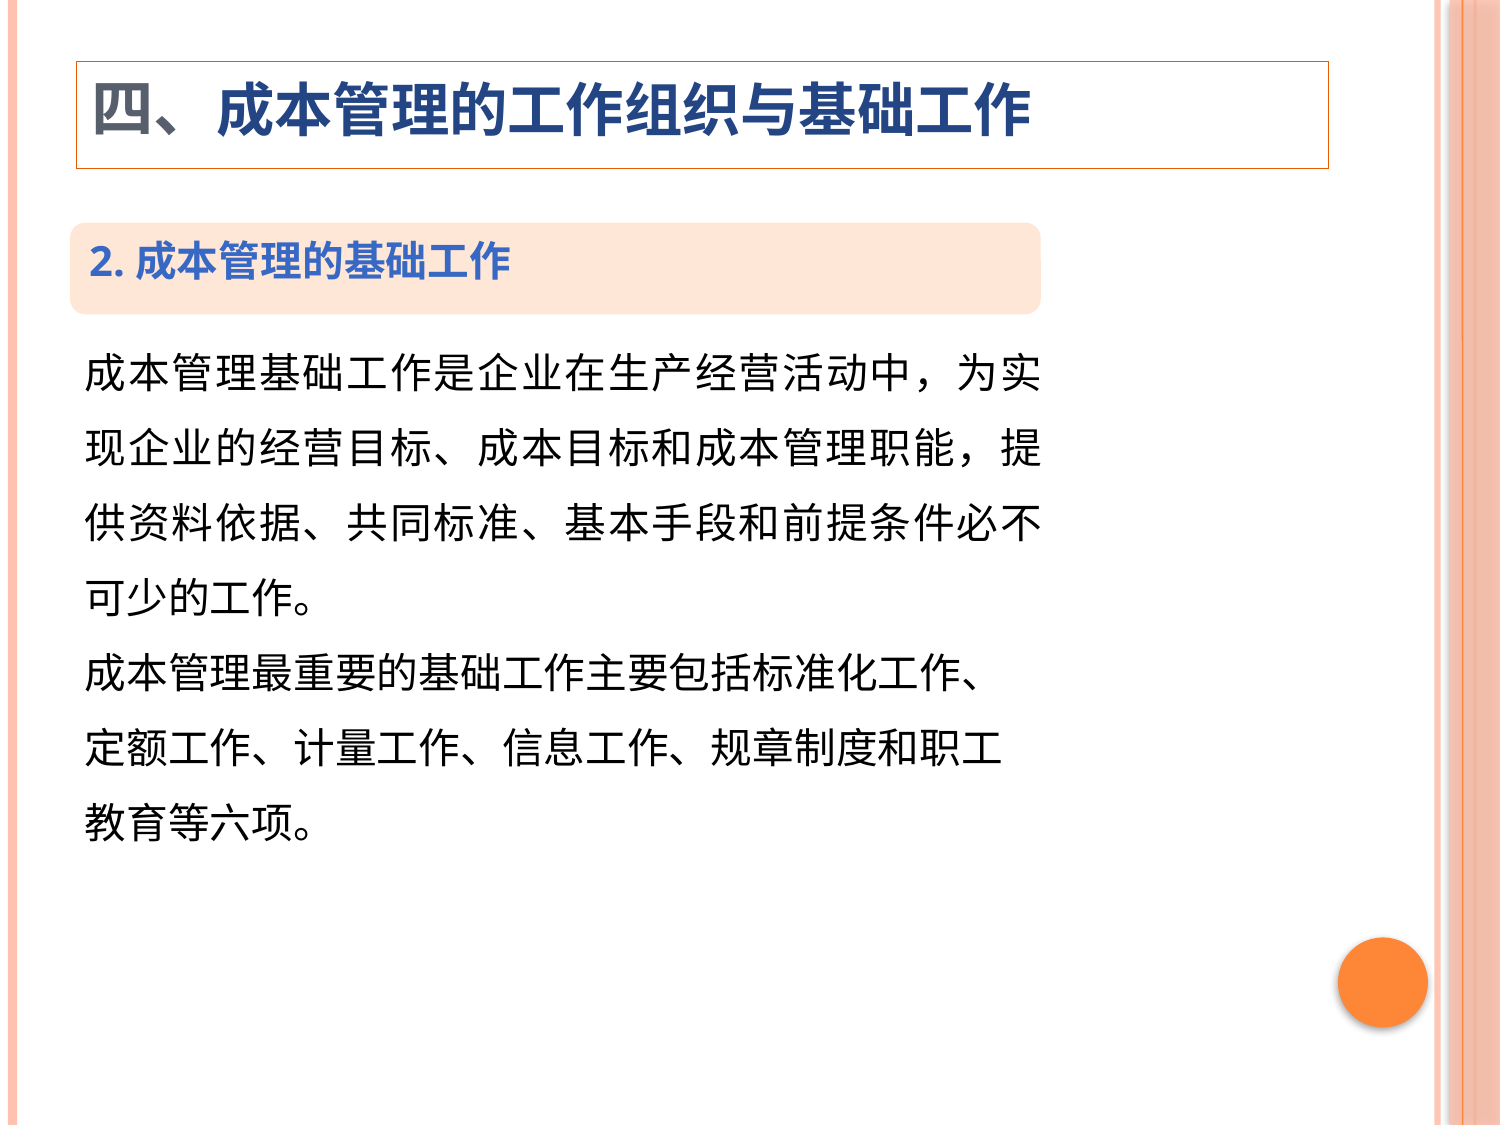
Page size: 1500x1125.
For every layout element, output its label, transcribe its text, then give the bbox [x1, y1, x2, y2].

text_box 2.成本管理的基础工作 [69, 222, 1041, 315]
text_box 四、成本管理的工作组织与基础工作 [76, 61, 1329, 169]
text_box 成本管理基础工作是企业在生产经营活动中，为实现企业的经营目标、成本目标和成本管理职能，提供资料依据、共同标准、基本手段和前提条件必不可少的工作。 成本管理最重要的基础工作主要包括标准化工作、定额工作、计量工作、信息工作、规章制度和职工教育等六项。 [69, 314, 1058, 855]
